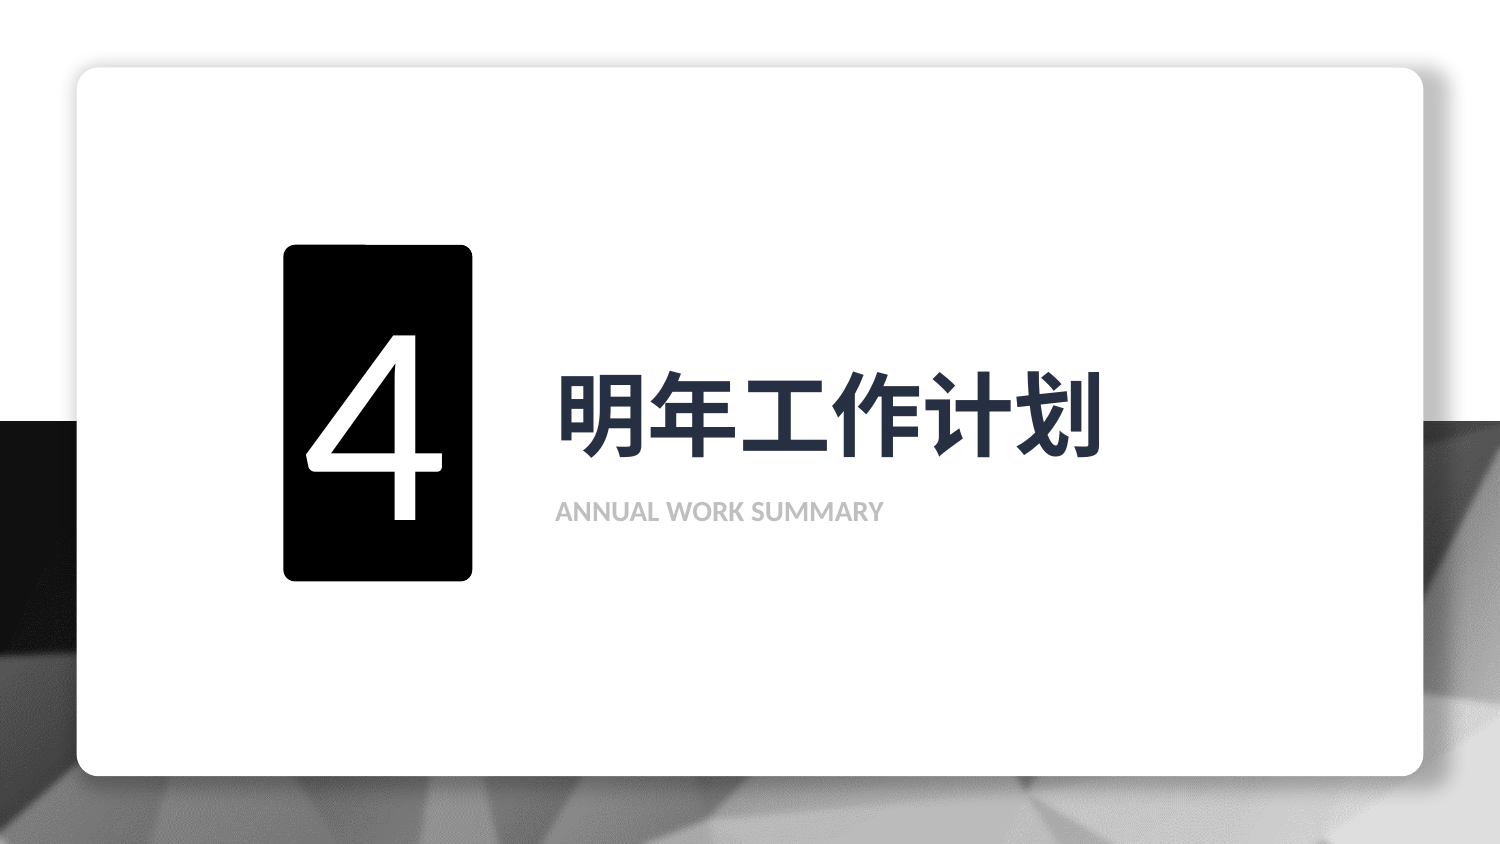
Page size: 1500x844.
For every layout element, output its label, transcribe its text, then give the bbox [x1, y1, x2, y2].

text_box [283, 232, 479, 582]
text_box [74, 65, 1426, 420]
text_box 明年工作计划 [555, 357, 1141, 420]
picture [0, 421, 1500, 844]
